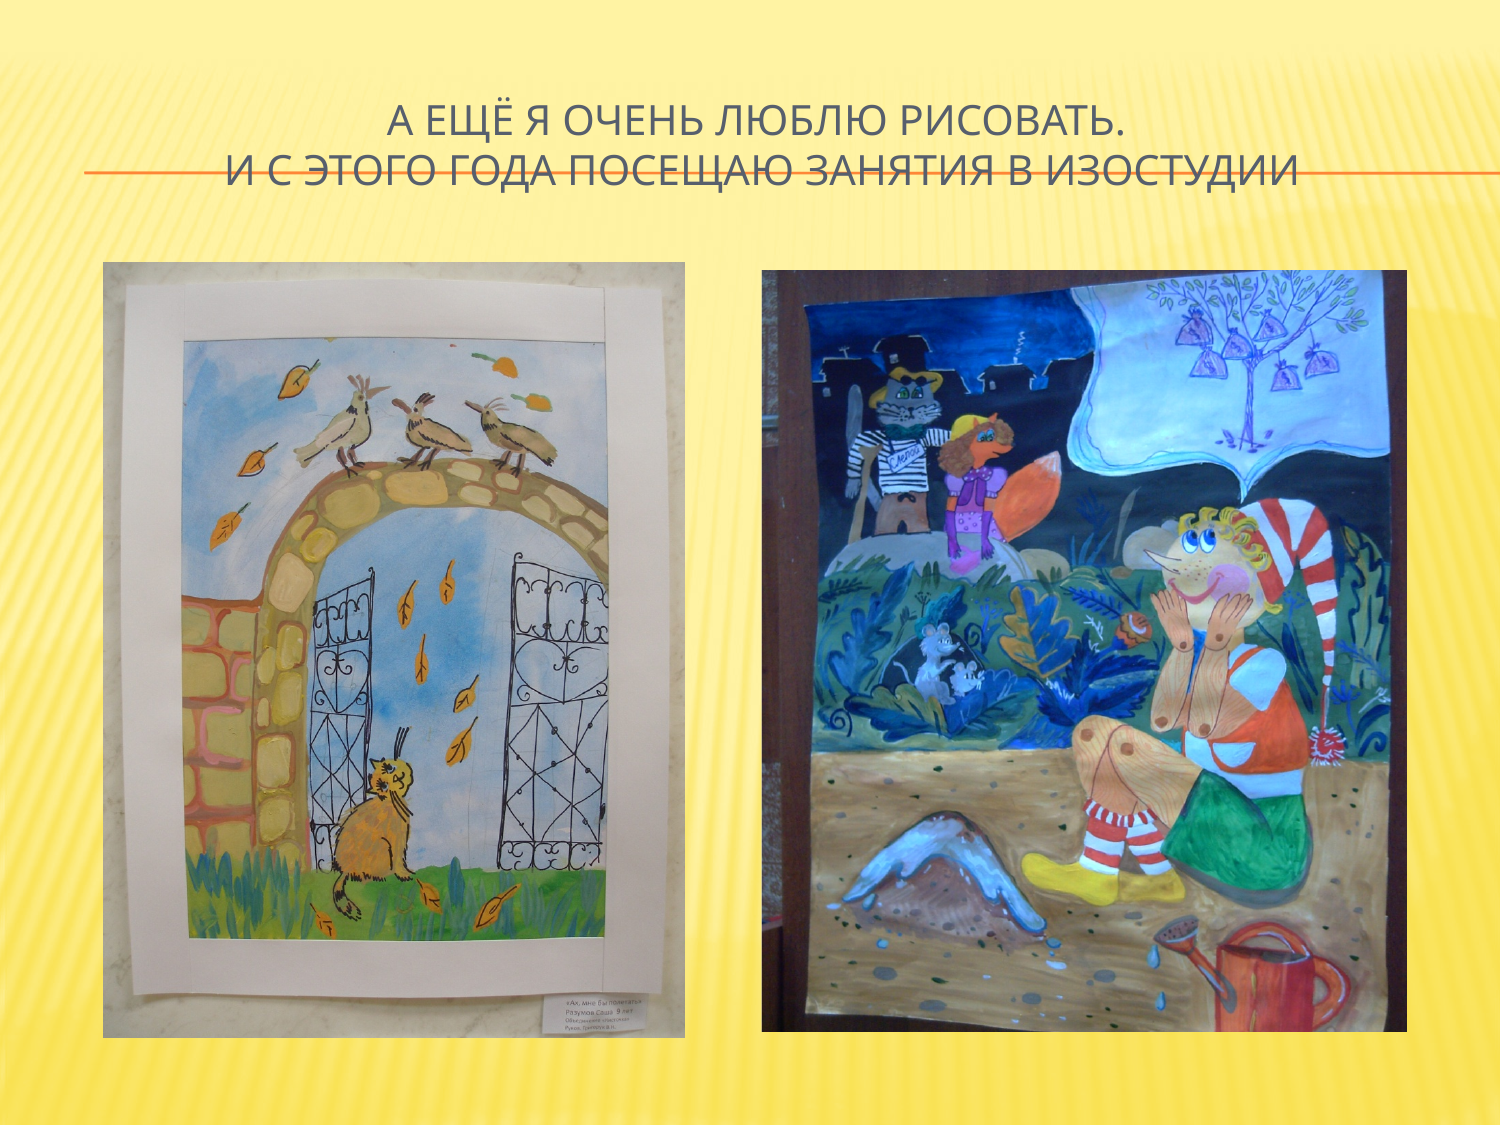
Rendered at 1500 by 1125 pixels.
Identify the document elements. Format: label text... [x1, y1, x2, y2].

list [702, 327, 1466, 973]
picture [762, 270, 1407, 327]
picture [762, 984, 1407, 1032]
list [102, 262, 685, 1038]
title А ещё я очень люблю рисовать. И с этого года посещаю занятия в изостудии [49, 75, 1475, 213]
